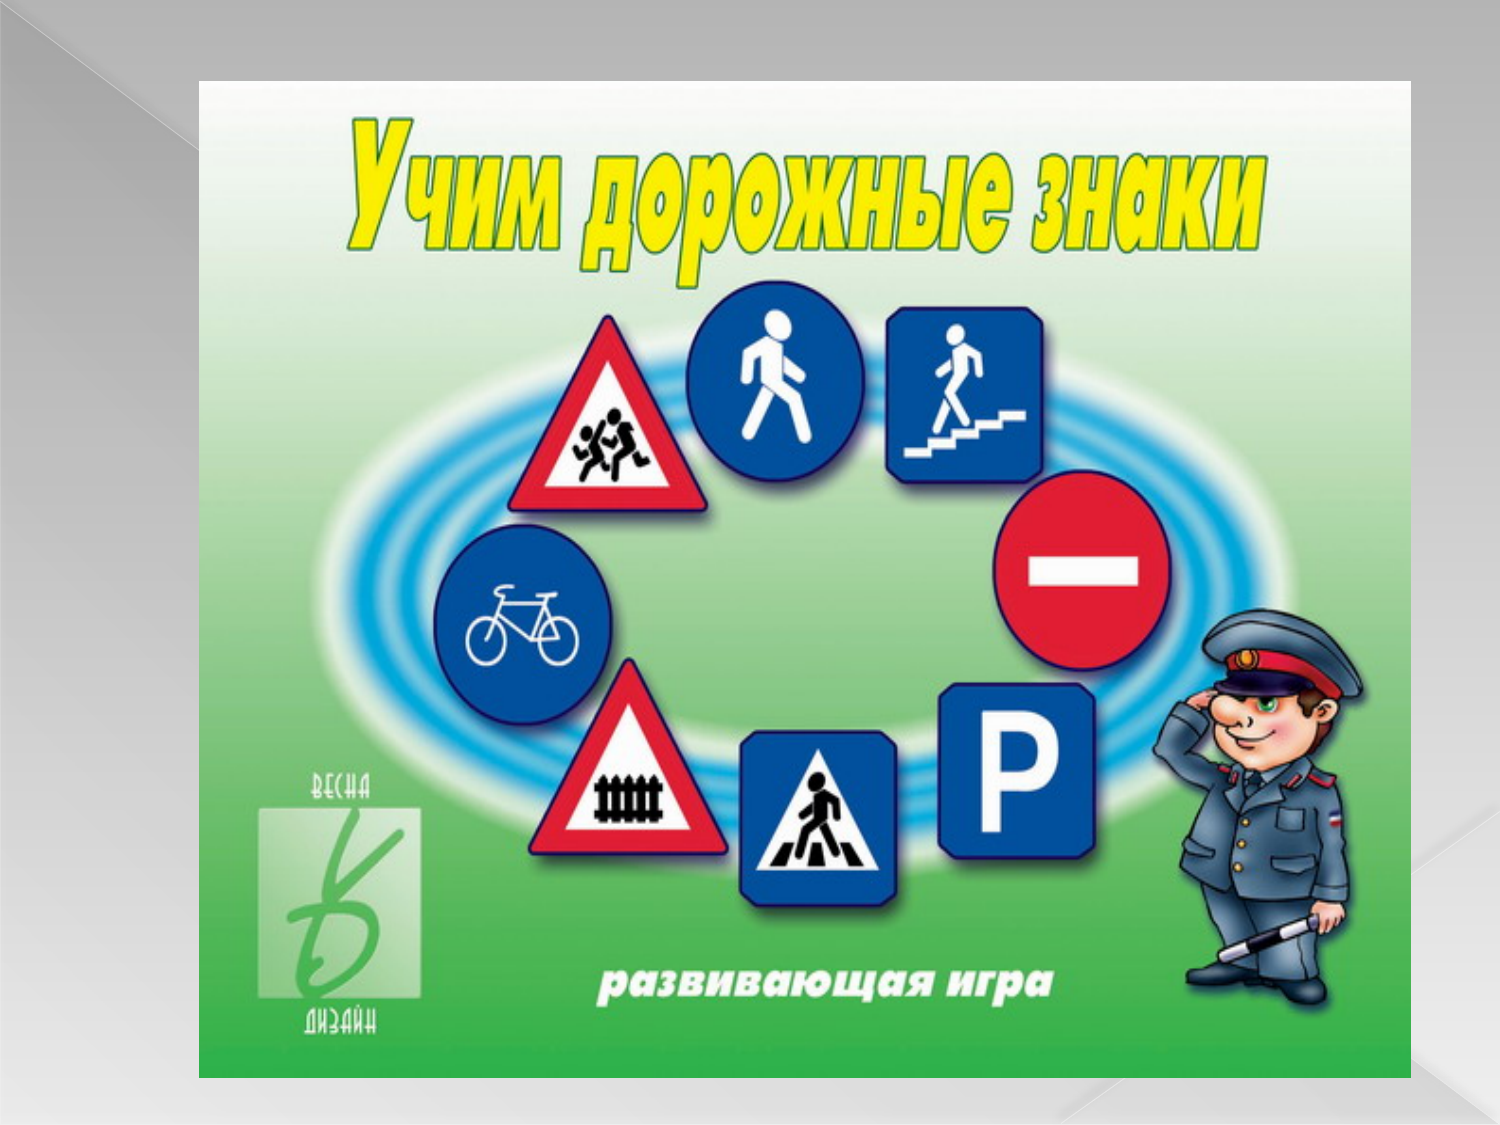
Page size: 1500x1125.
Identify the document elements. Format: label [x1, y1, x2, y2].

picture [198, 81, 1411, 1079]
